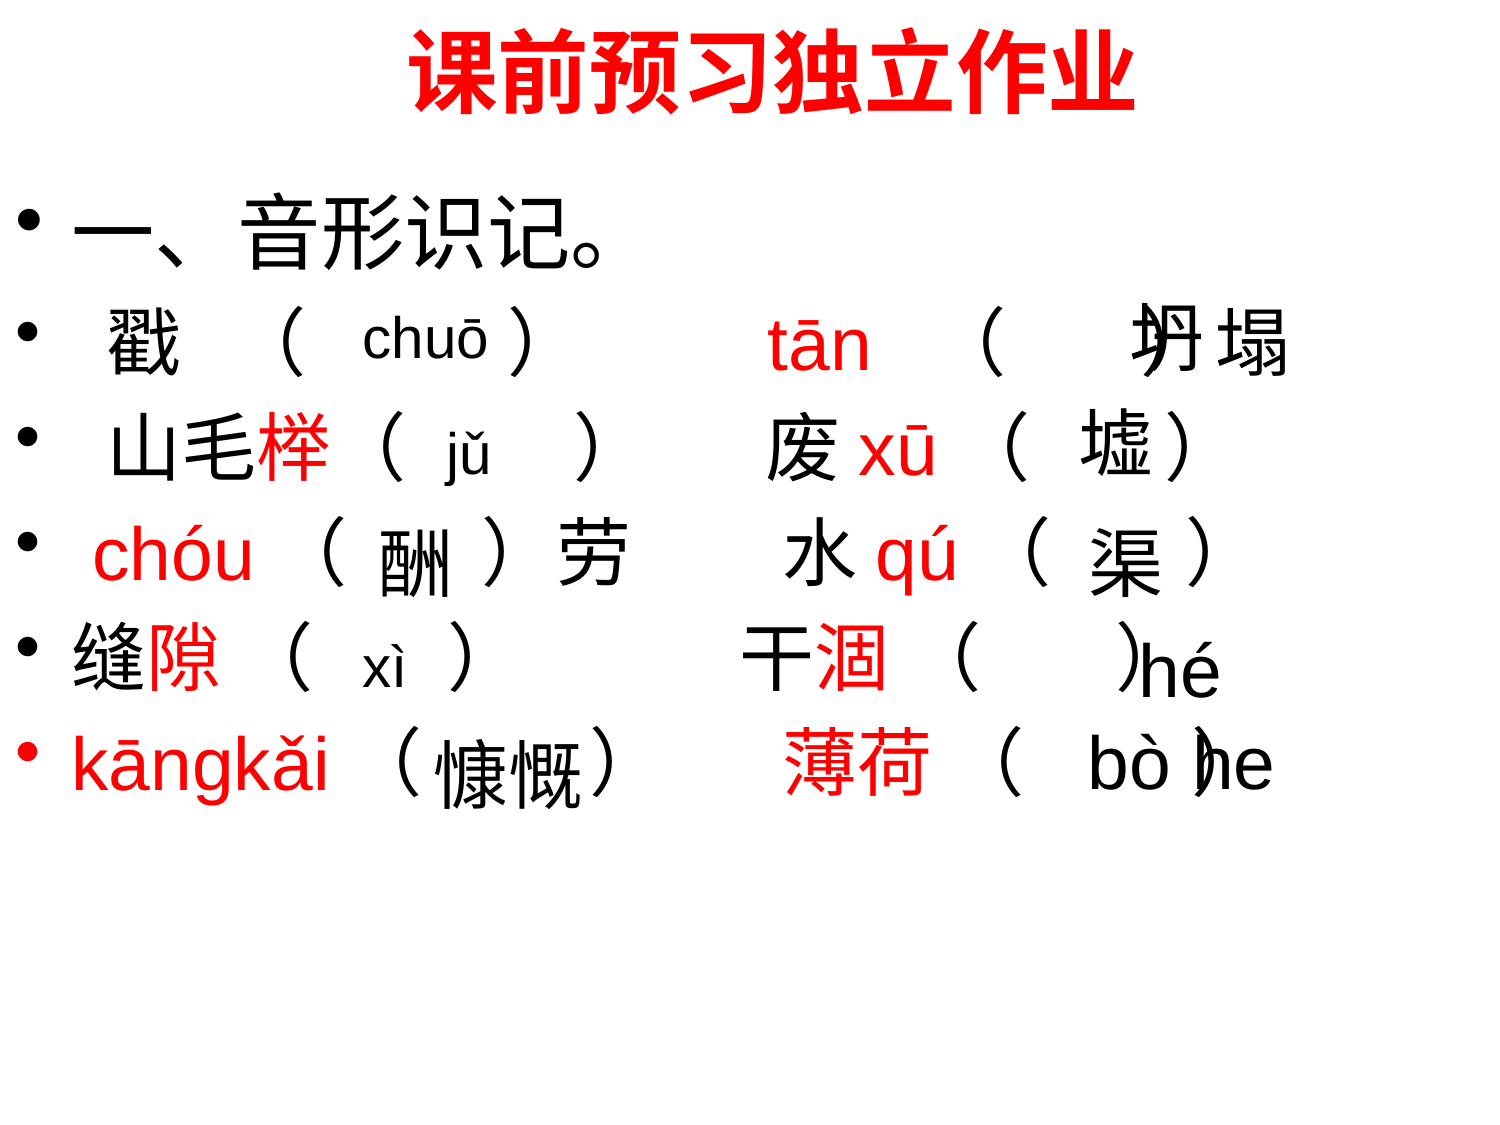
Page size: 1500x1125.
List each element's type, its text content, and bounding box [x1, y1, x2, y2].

text_box hé [1103, 615, 1259, 707]
text_box 慷慨 [401, 721, 607, 826]
title 课前预习独立作业 [76, 0, 1428, 140]
text_box 墟 [1063, 388, 1189, 494]
text_box xì [336, 621, 450, 707]
text_box 坍 [1114, 282, 1221, 388]
text_box chuō [337, 292, 515, 378]
text_box 渠 [1073, 509, 1179, 614]
list 一、音形识记。 戳 （ ） tān （ ）塌 山毛榉（ ） 废xū（ ） chóu（ ）劳 水qú（ ） 缝隙 （ ） 干涸 （ ） kāngkǎi（ ） 薄荷 （ ） [0, 172, 1500, 857]
text_box jǔ [431, 408, 507, 494]
text_box bò he [1073, 707, 1312, 812]
text_box 酬 [363, 509, 489, 614]
